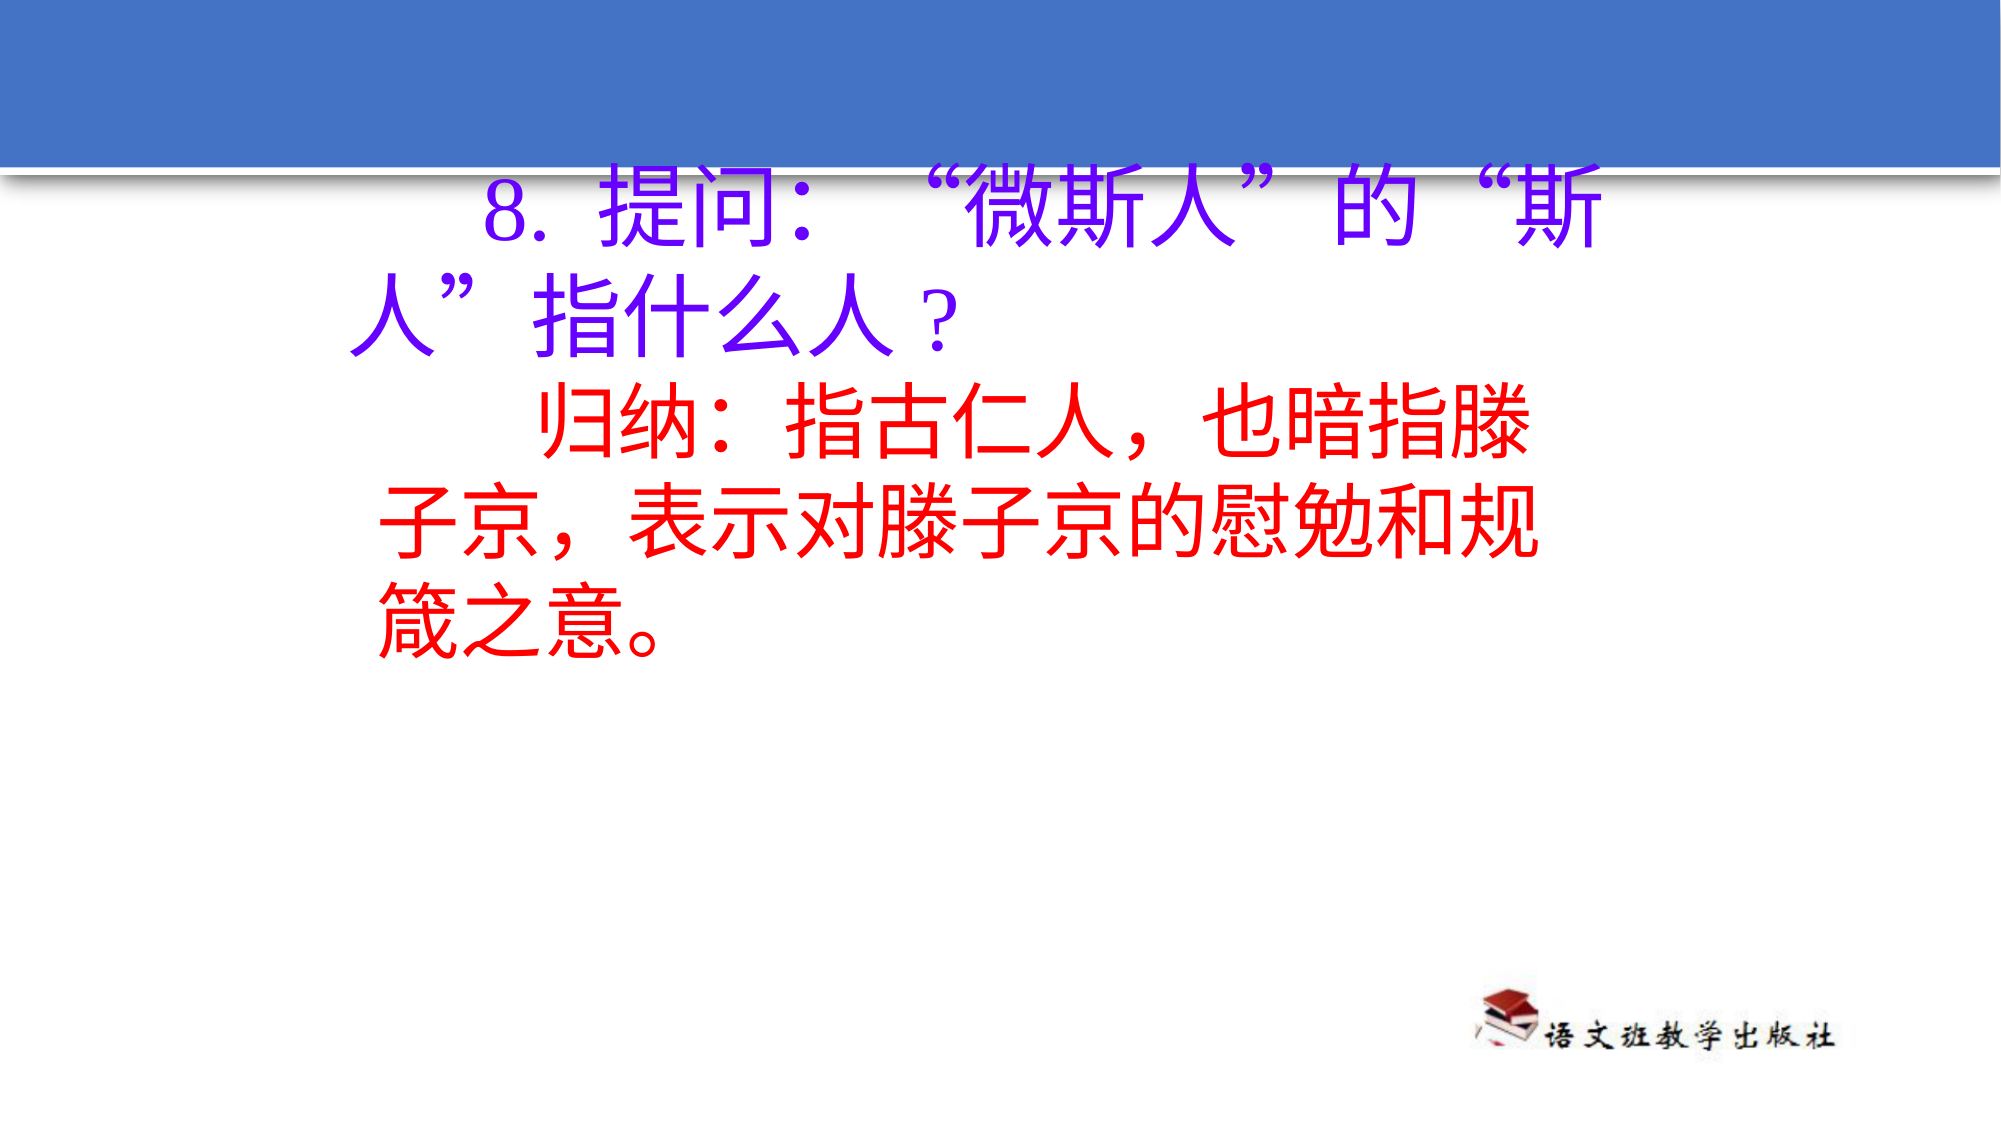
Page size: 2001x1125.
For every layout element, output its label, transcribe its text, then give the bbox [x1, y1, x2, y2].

picture [0, 0, 2001, 1125]
text_box 归纳：指古仁人，也暗指滕子京，表示对滕子京的慰勉和规箴之意。 [362, 361, 1605, 677]
text_box 8. 提问：“微斯人”的“斯人”指什么人? [331, 141, 1680, 377]
